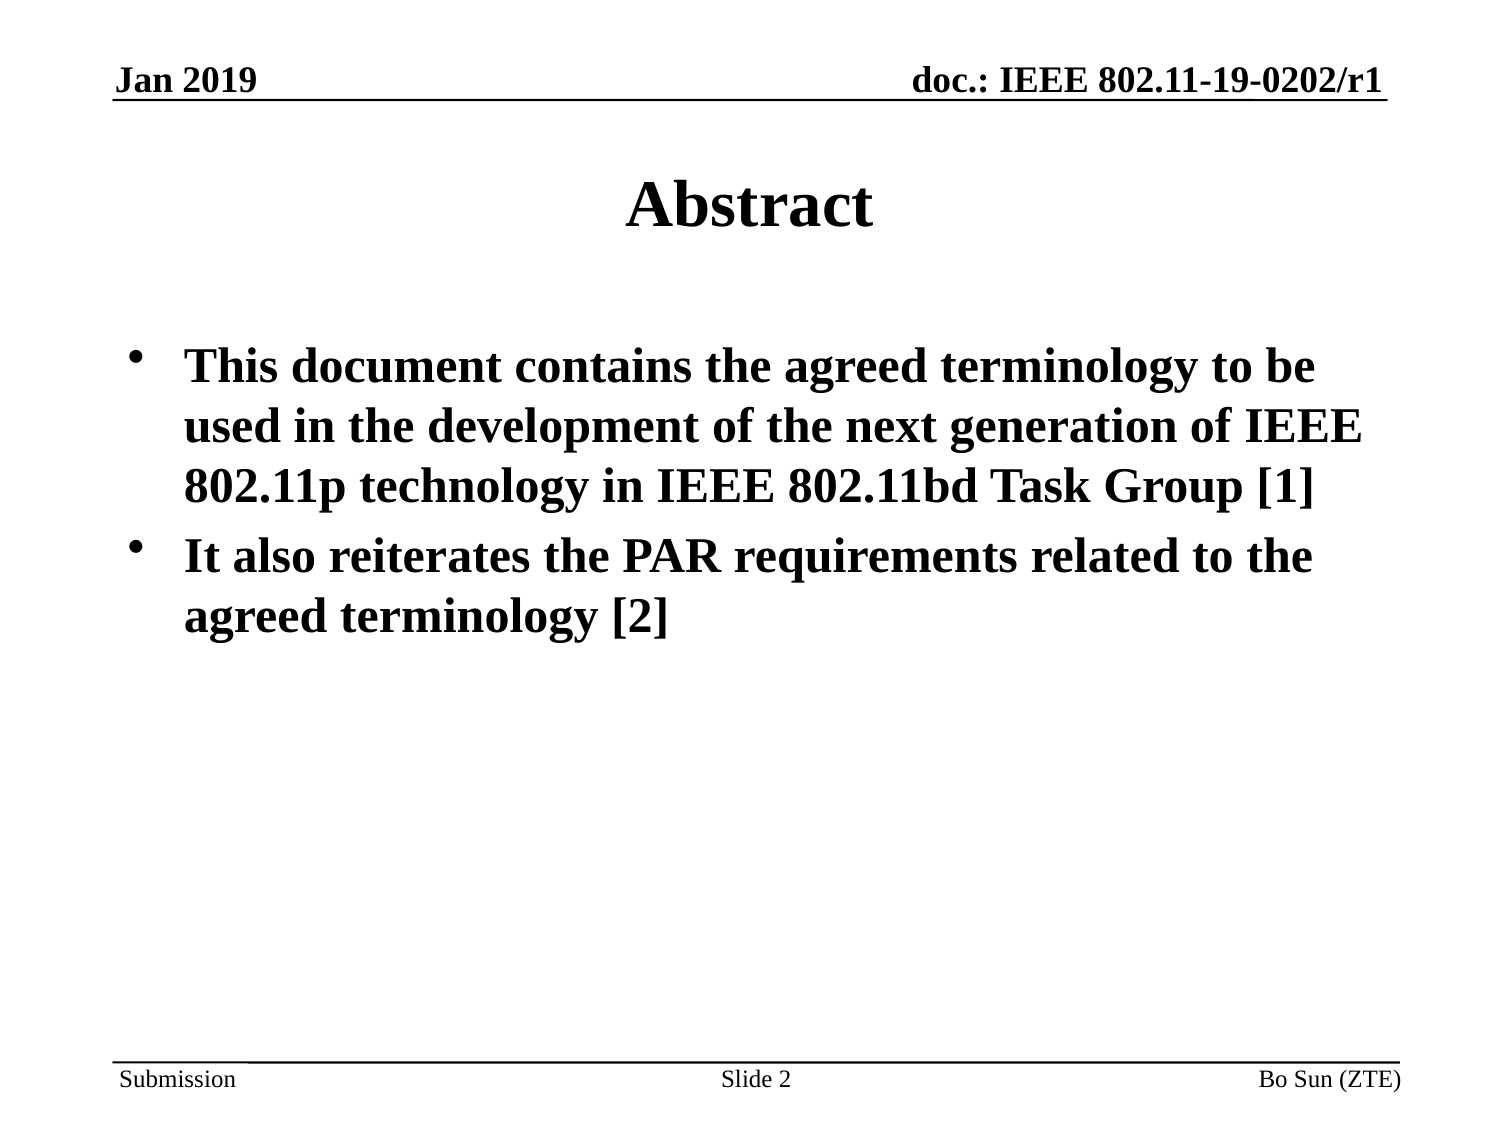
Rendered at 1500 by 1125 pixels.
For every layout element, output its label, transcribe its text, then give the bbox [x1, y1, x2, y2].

list This document contains the agreed terminology to be used in the development of the next generation of IEEE 802.11p technology in IEEE 802.11bd Task Group [1] It also reiterates the PAR requirements related to the agreed terminology [2] [112, 324, 1388, 1000]
title Abstract [112, 112, 1388, 288]
slide_number Slide 2 [712, 1062, 800, 1093]
footer Bo Sun (ZTE) [1256, 1062, 1402, 1093]
